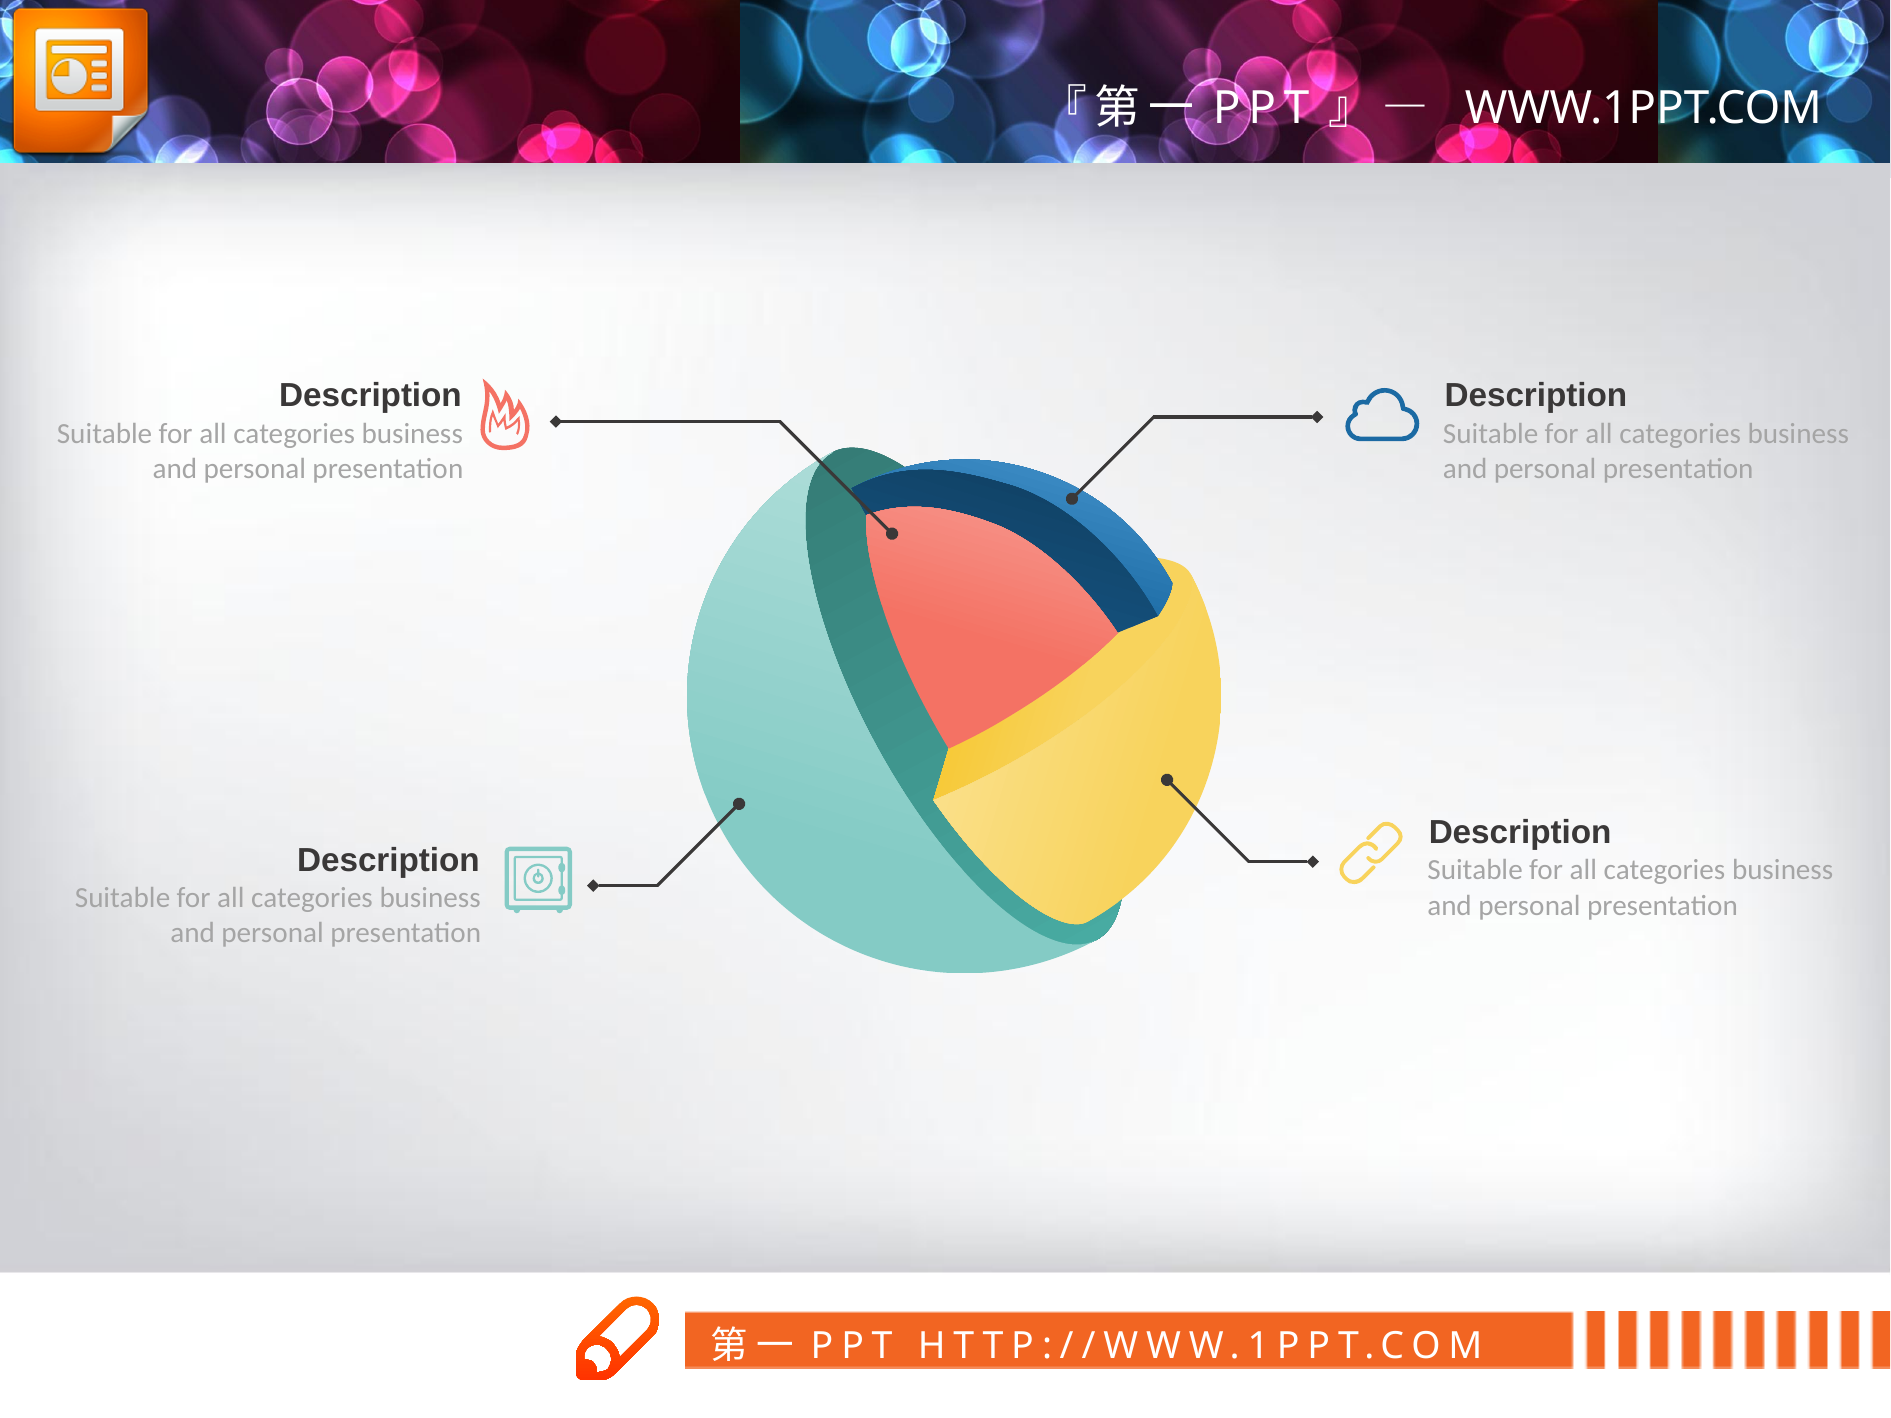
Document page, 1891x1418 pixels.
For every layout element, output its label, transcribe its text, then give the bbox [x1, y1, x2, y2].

text_box [1345, 387, 1420, 442]
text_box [1337, 819, 1403, 885]
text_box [1071, 416, 1155, 500]
text_box Description [1429, 365, 1643, 406]
text_box Suitable for all categories business and personal presentation [1412, 843, 1853, 929]
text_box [504, 846, 573, 914]
text_box Description [264, 365, 477, 406]
text_box Suitable for all categories business and personal presentation [1428, 406, 1869, 492]
picture [685, 1311, 1891, 1369]
picture [0, 0, 1891, 1275]
text_box Suitable for all categories business and personal presentation [35, 406, 479, 492]
text_box Suitable for all categories business and personal presentation [53, 871, 496, 956]
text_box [703, 416, 1273, 1040]
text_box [656, 803, 740, 887]
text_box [779, 420, 893, 534]
text_box Description [1414, 802, 1627, 843]
text_box Description [281, 830, 495, 871]
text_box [480, 378, 532, 451]
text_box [1166, 779, 1250, 863]
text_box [602, 862, 650, 909]
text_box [1257, 838, 1304, 885]
